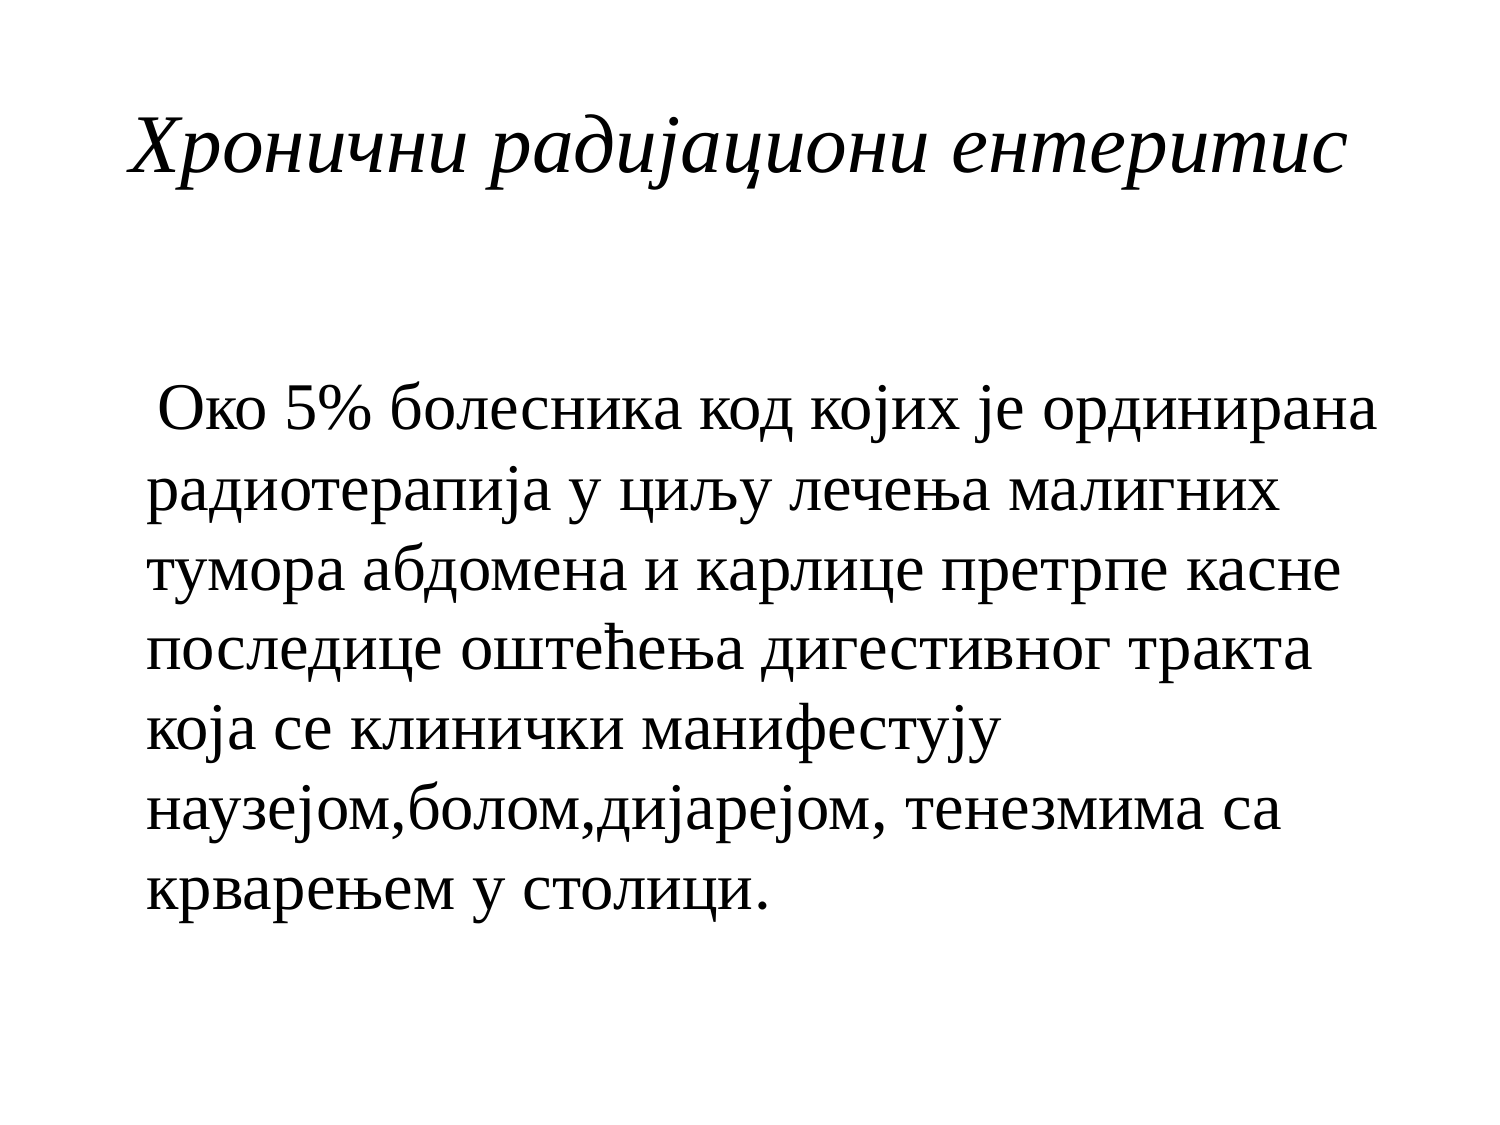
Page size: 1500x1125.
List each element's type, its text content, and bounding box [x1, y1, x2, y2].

list Око 5% болесника код којих је ординирана радиотерапија у циљу лечења малигних тумора абдомена и карлице претрпе касне последице оштећења дигестивног тракта која се клинички манифестују наузејом,болом,дијарејом, тенезмима са крварењем у столици. [75, 262, 1425, 1005]
title Хронични радијациони ентеритис [75, 45, 1425, 233]
